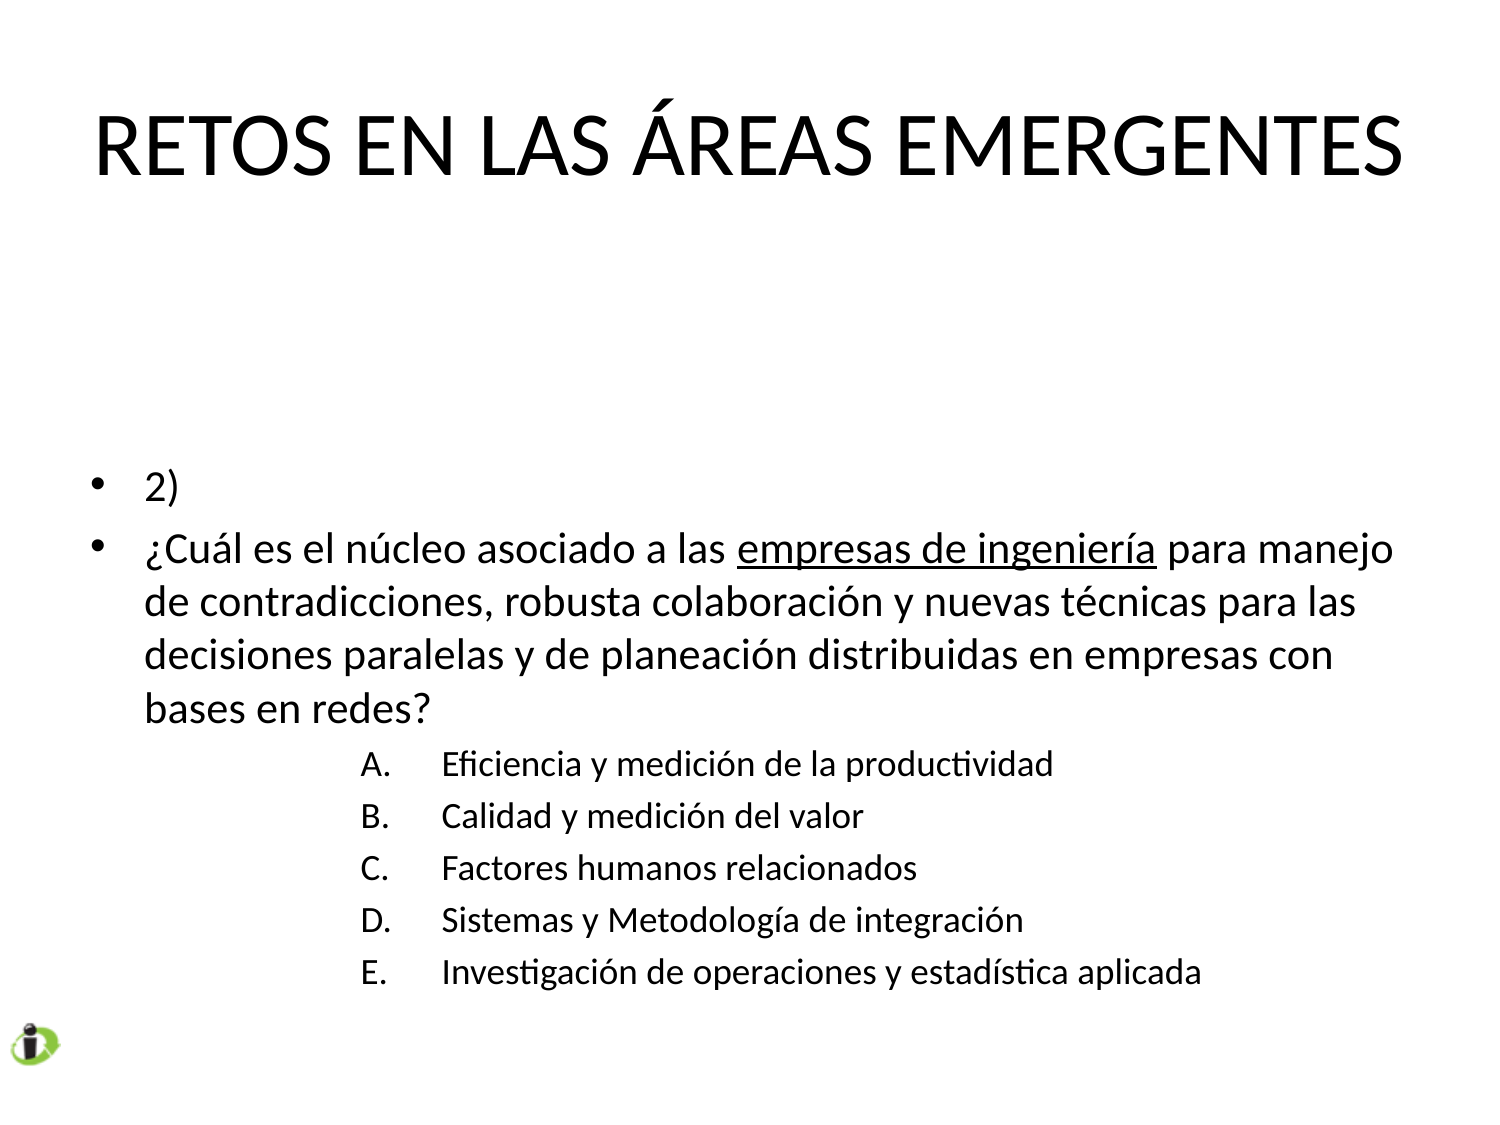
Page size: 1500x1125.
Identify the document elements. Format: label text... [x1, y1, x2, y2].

picture [10, 1020, 61, 1072]
list 2) ¿Cuál es el núcleo asociado a las empresas de ingeniería para manejo de contradicciones, robusta colaboración y nuevas técnicas para las decisiones paralelas y de planeación distribuidas en empresas con bases en redes? Eficiencia y medición de la productividad Calidad y medición del valor Factores humanos relacionados Sistemas y Metodología de integración Investigación de operaciones y estadística aplicada [75, 262, 1425, 1005]
title RETOS EN LAS ÁREAS EMERGENTES [75, 45, 1425, 233]
